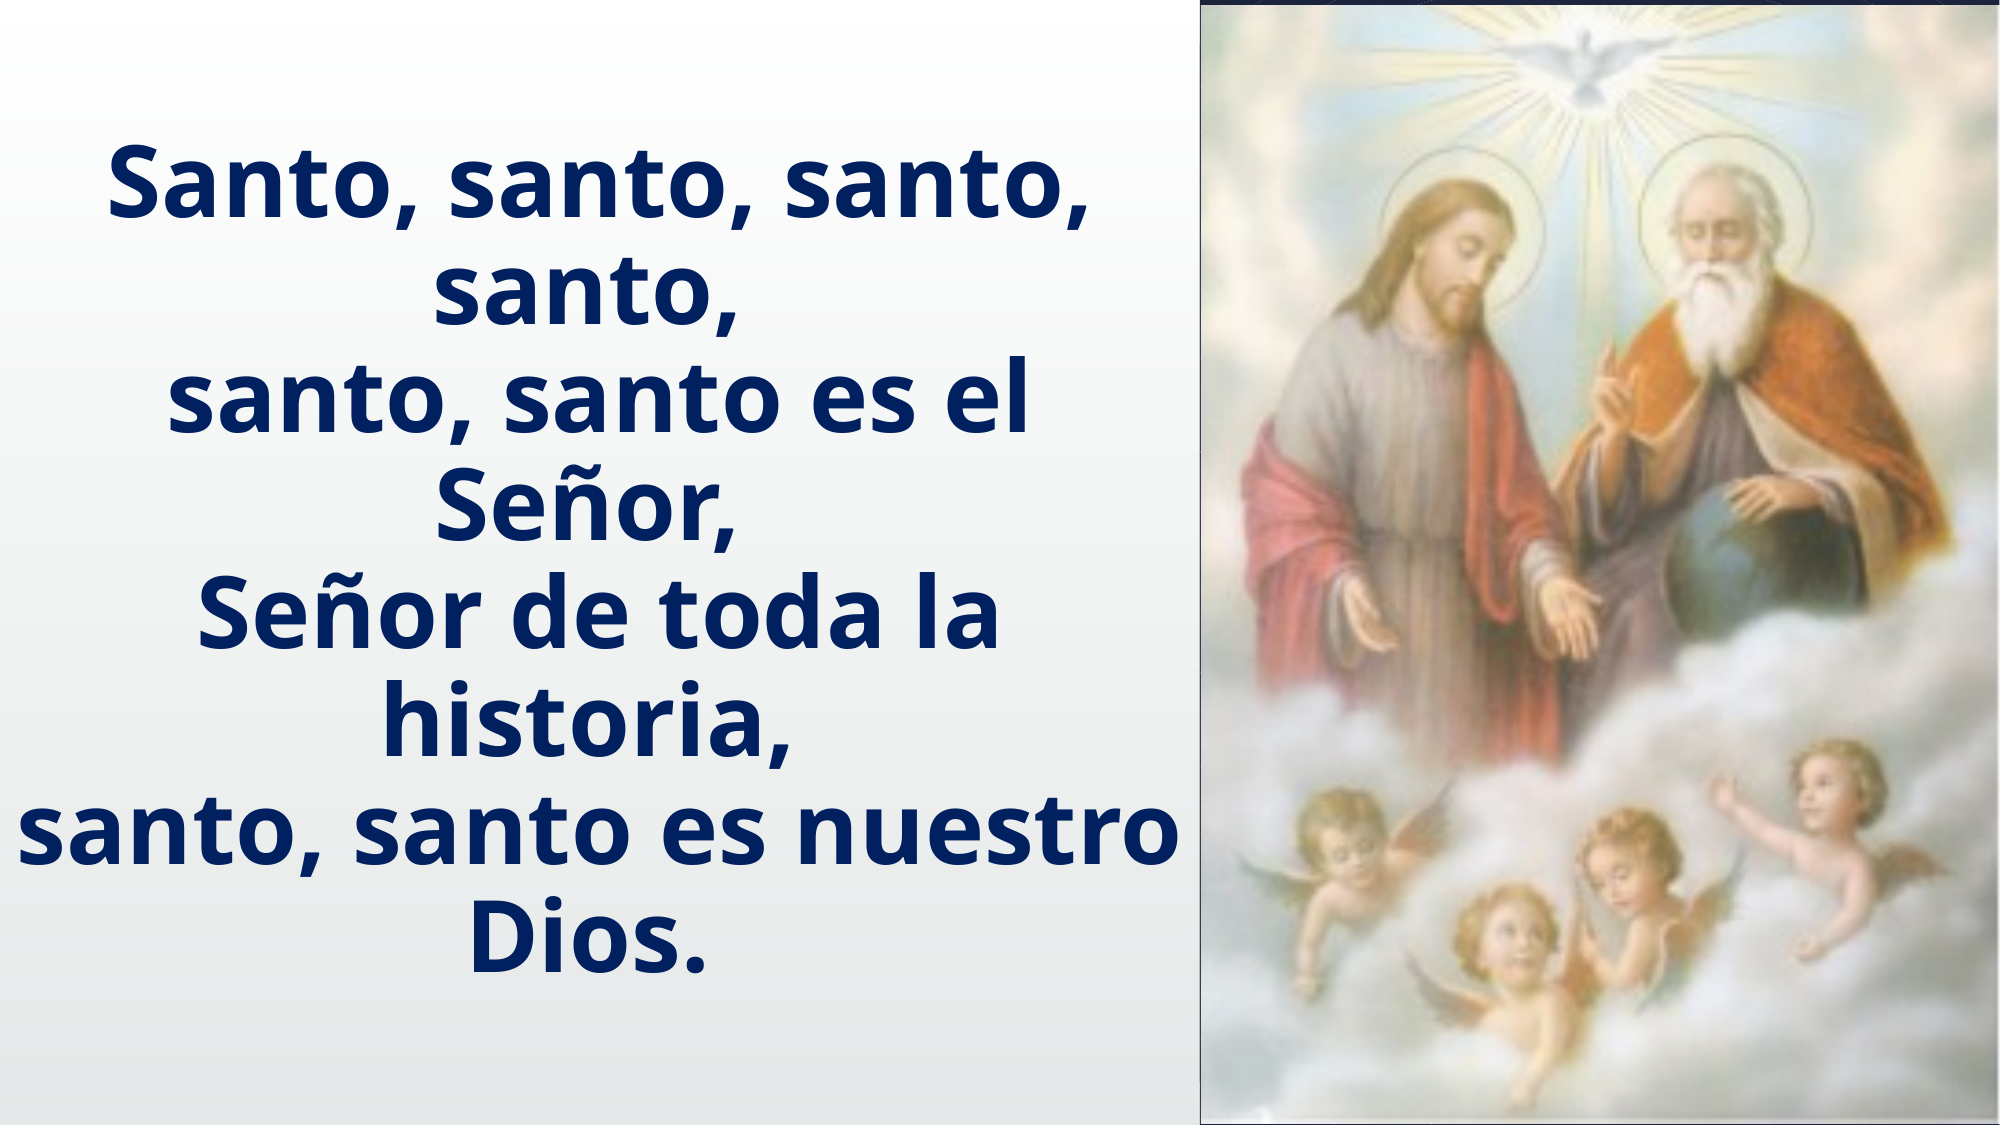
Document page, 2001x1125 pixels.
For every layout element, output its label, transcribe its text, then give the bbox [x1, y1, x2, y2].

picture [1200, 5, 2000, 1125]
title Santo, santo, santo, santo, santo, santo es el Señor, Señor de toda la historia, santo, santo es nuestro Dios. [0, 0, 1201, 1125]
